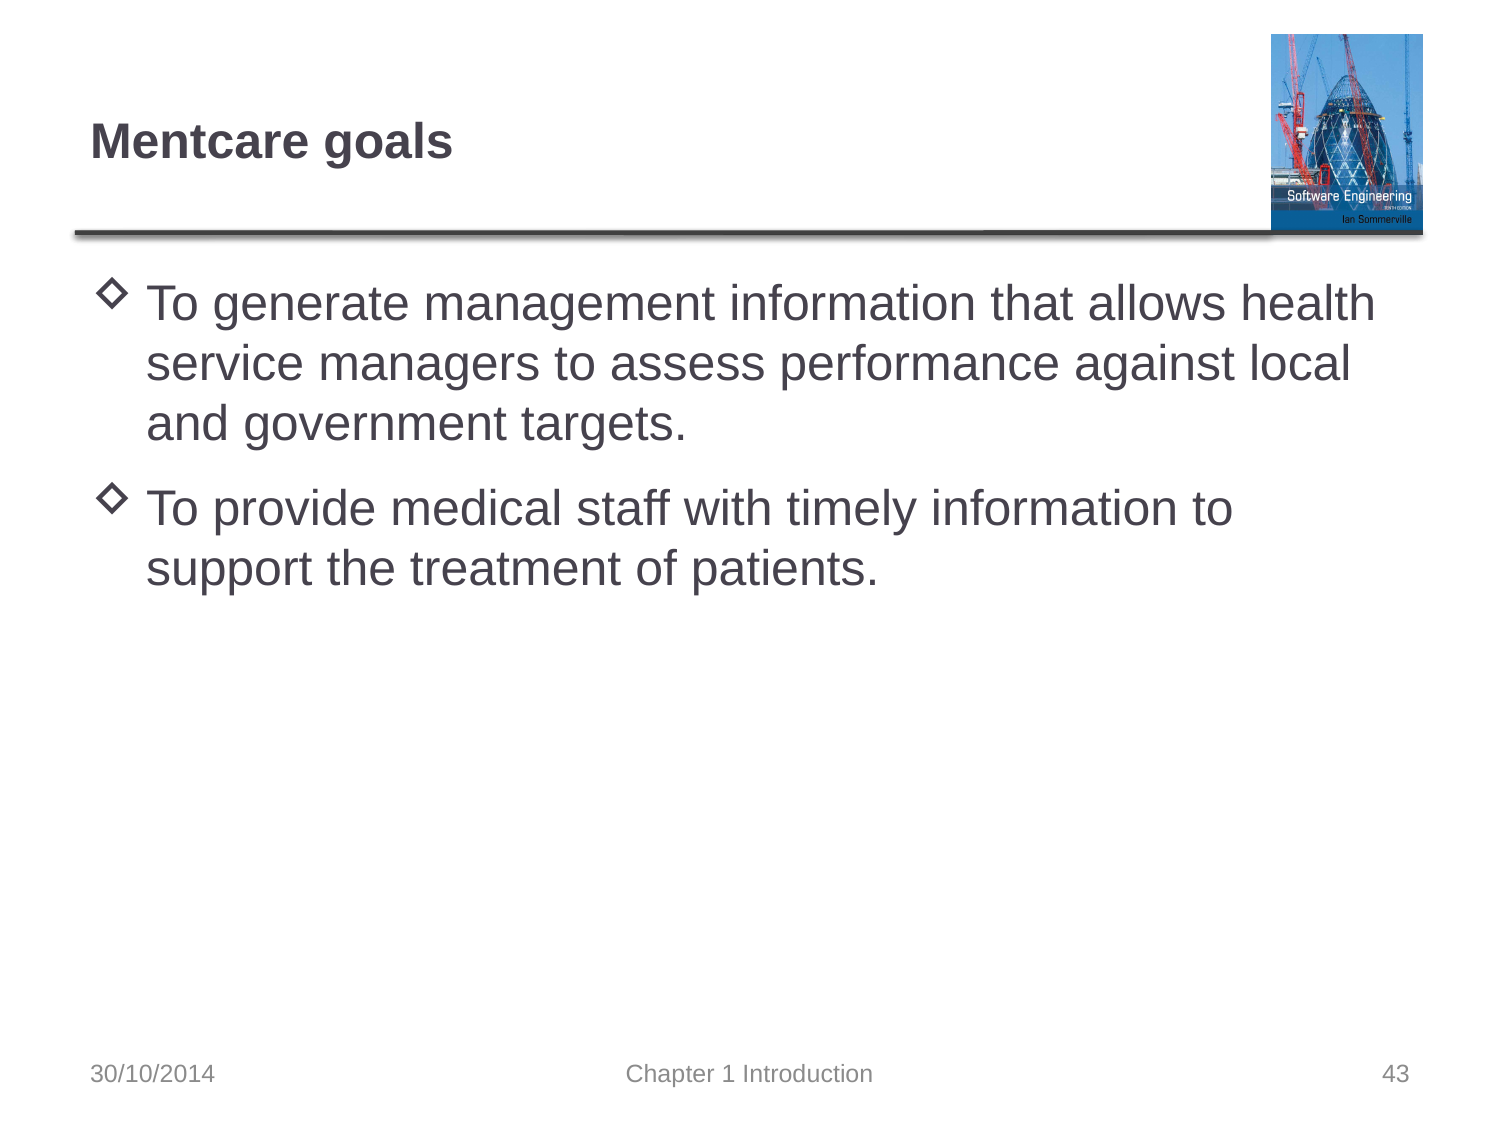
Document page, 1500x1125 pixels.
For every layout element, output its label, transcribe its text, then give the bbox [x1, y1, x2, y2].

footer Chapter 1 Introduction [512, 1042, 988, 1103]
picture [1271, 34, 1423, 230]
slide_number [75, 1042, 425, 1103]
title Mentcare goals [74, 44, 1272, 233]
list To generate management information that allows health service managers to assess performance against local and government targets. To provide medical staff with timely information to support the treatment of patients. [75, 262, 1425, 1005]
slide_number 43 [1074, 1042, 1425, 1103]
